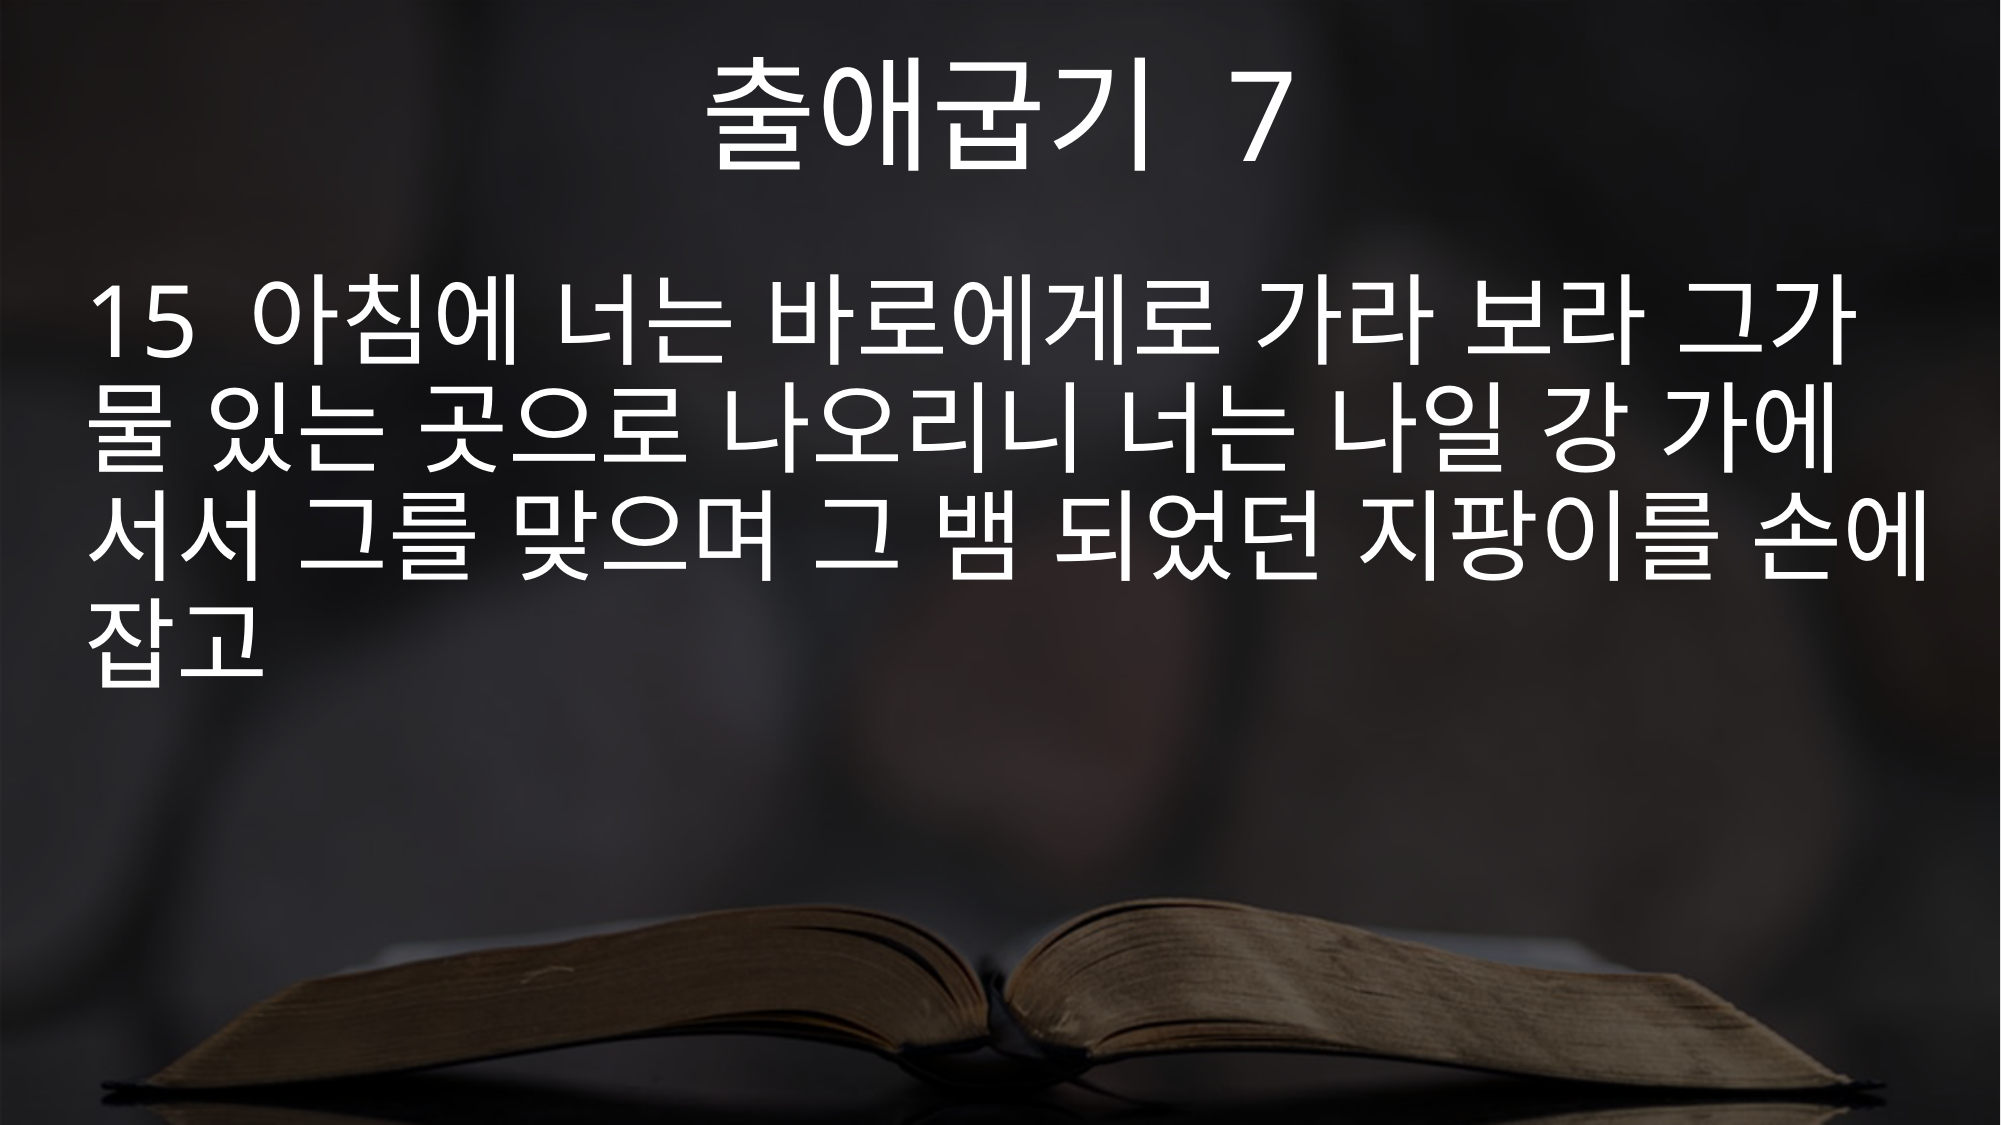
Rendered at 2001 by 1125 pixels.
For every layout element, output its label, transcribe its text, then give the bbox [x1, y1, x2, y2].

footer 출애굽기 7 [0, 32, 2000, 192]
picture [0, 0, 2001, 1125]
list 15 아침에 너는 바로에게로 가라 보라 그가 물 있는 곳으로 나오리니 너는 나일 강 가에 서서 그를 맞으며 그 뱀 되었던 지팡이를 손에 잡고 [69, 263, 1953, 423]
